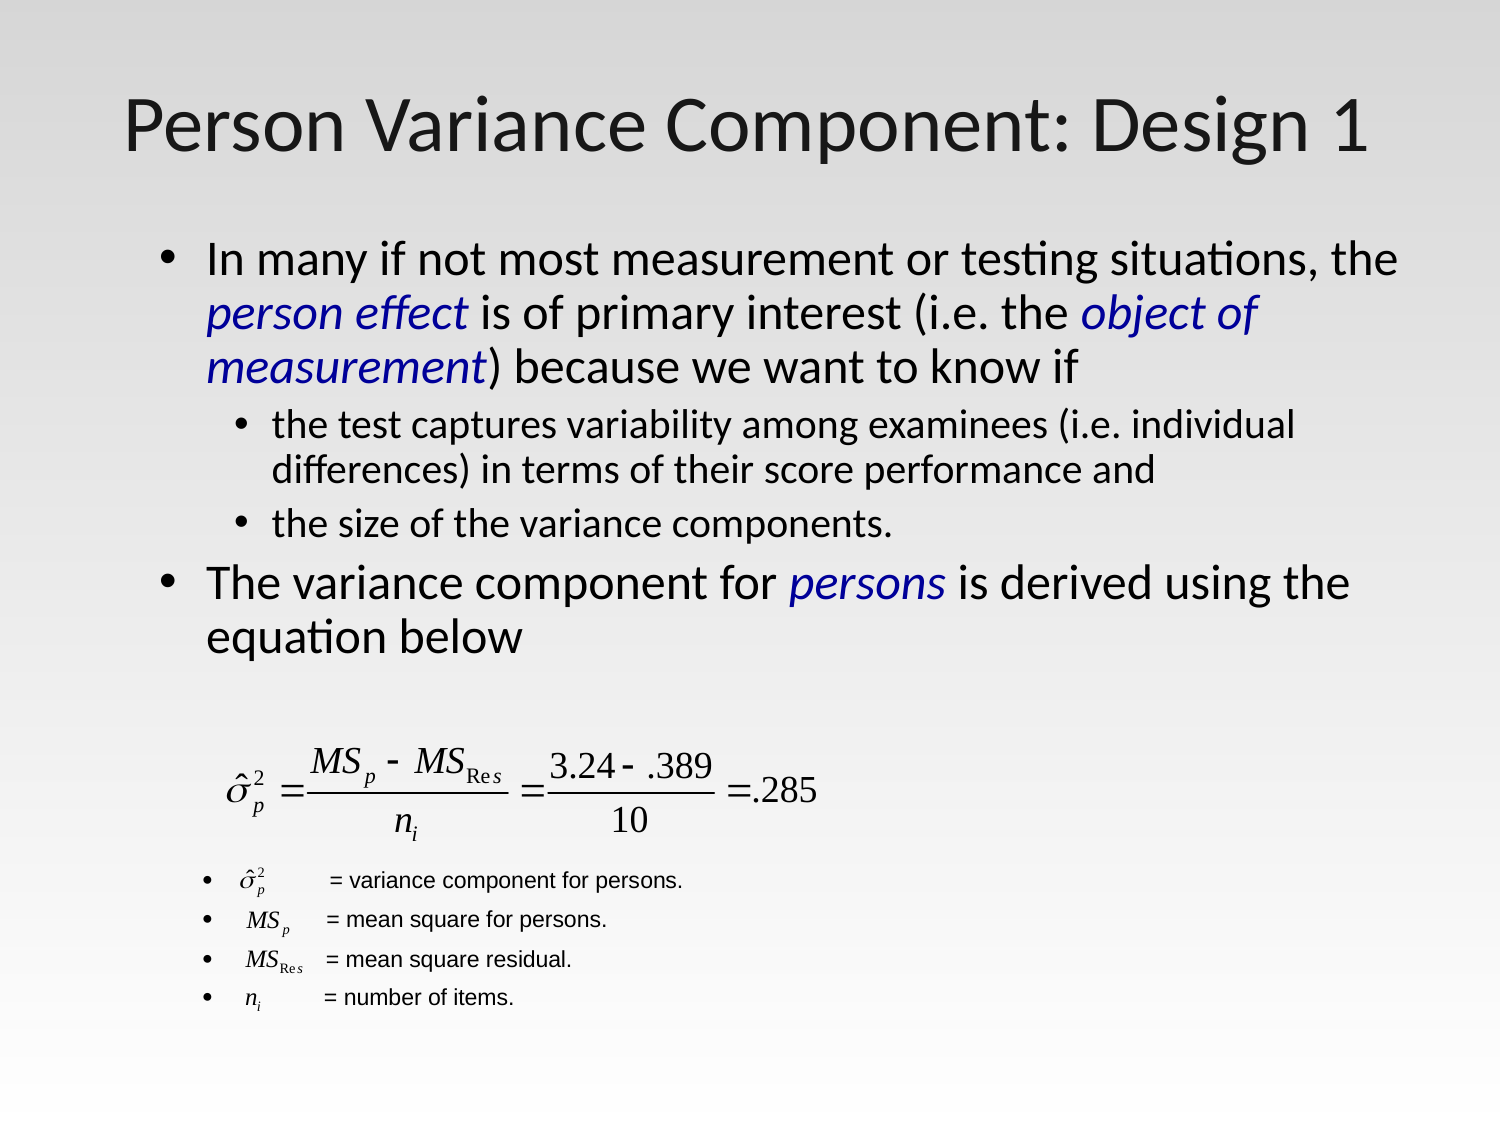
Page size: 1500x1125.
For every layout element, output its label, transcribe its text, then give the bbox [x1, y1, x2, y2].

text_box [192, 860, 1170, 1124]
text_box [224, 412, 1500, 536]
list In many if not most measurement or testing situations, the person effect is of primary interest (i.e. the object of measurement) because we want to know if the test captures variability among examinees (i.e. individual differences) in terms of their score performance and the size of the variance components. The variance component for persons is derived using the equation below [69, 224, 1420, 1050]
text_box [220, 734, 825, 851]
title Person Variance Component: Design 1 [73, 24, 1424, 213]
